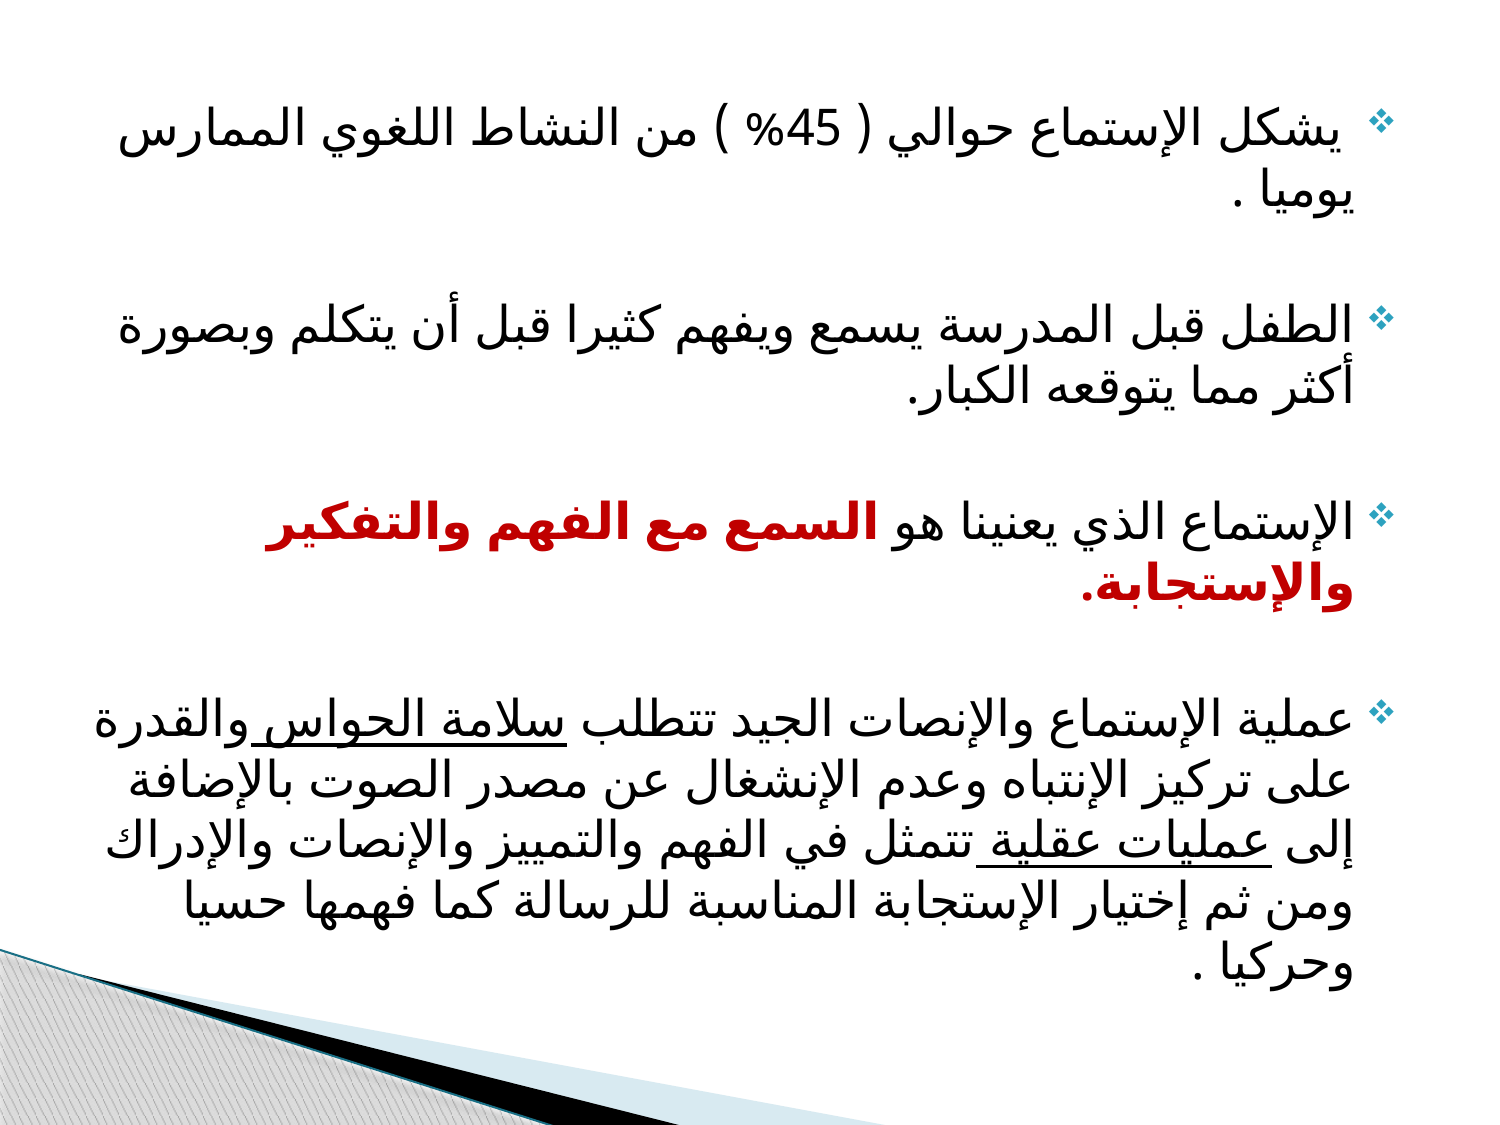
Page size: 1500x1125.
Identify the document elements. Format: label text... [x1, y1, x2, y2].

list يشكل الإستماع حوالي ( 45% ) من النشاط اللغوي الممارس يوميا . الطفل قبل المدرسة يسمع ويفهم كثيرا قبل أن يتكلم وبصورة أكثر مما يتوقعه الكبار. الإستماع الذي يعنينا هو السمع مع الفهم والتفكير والإستجابة. عملية الإستماع والإنصات الجيد تتطلب سلامة الحواس والقدرة على تركيز الإنتباه وعدم الإنشغال عن مصدر الصوت بالإضافة إلى عمليات عقلية تتمثل في الفهم والتمييز والإنصات والإدراك ومن ثم إختيار الإستجابة المناسبة للرسالة كما فهمها حسيا وحركيا . [75, 87, 1425, 1005]
